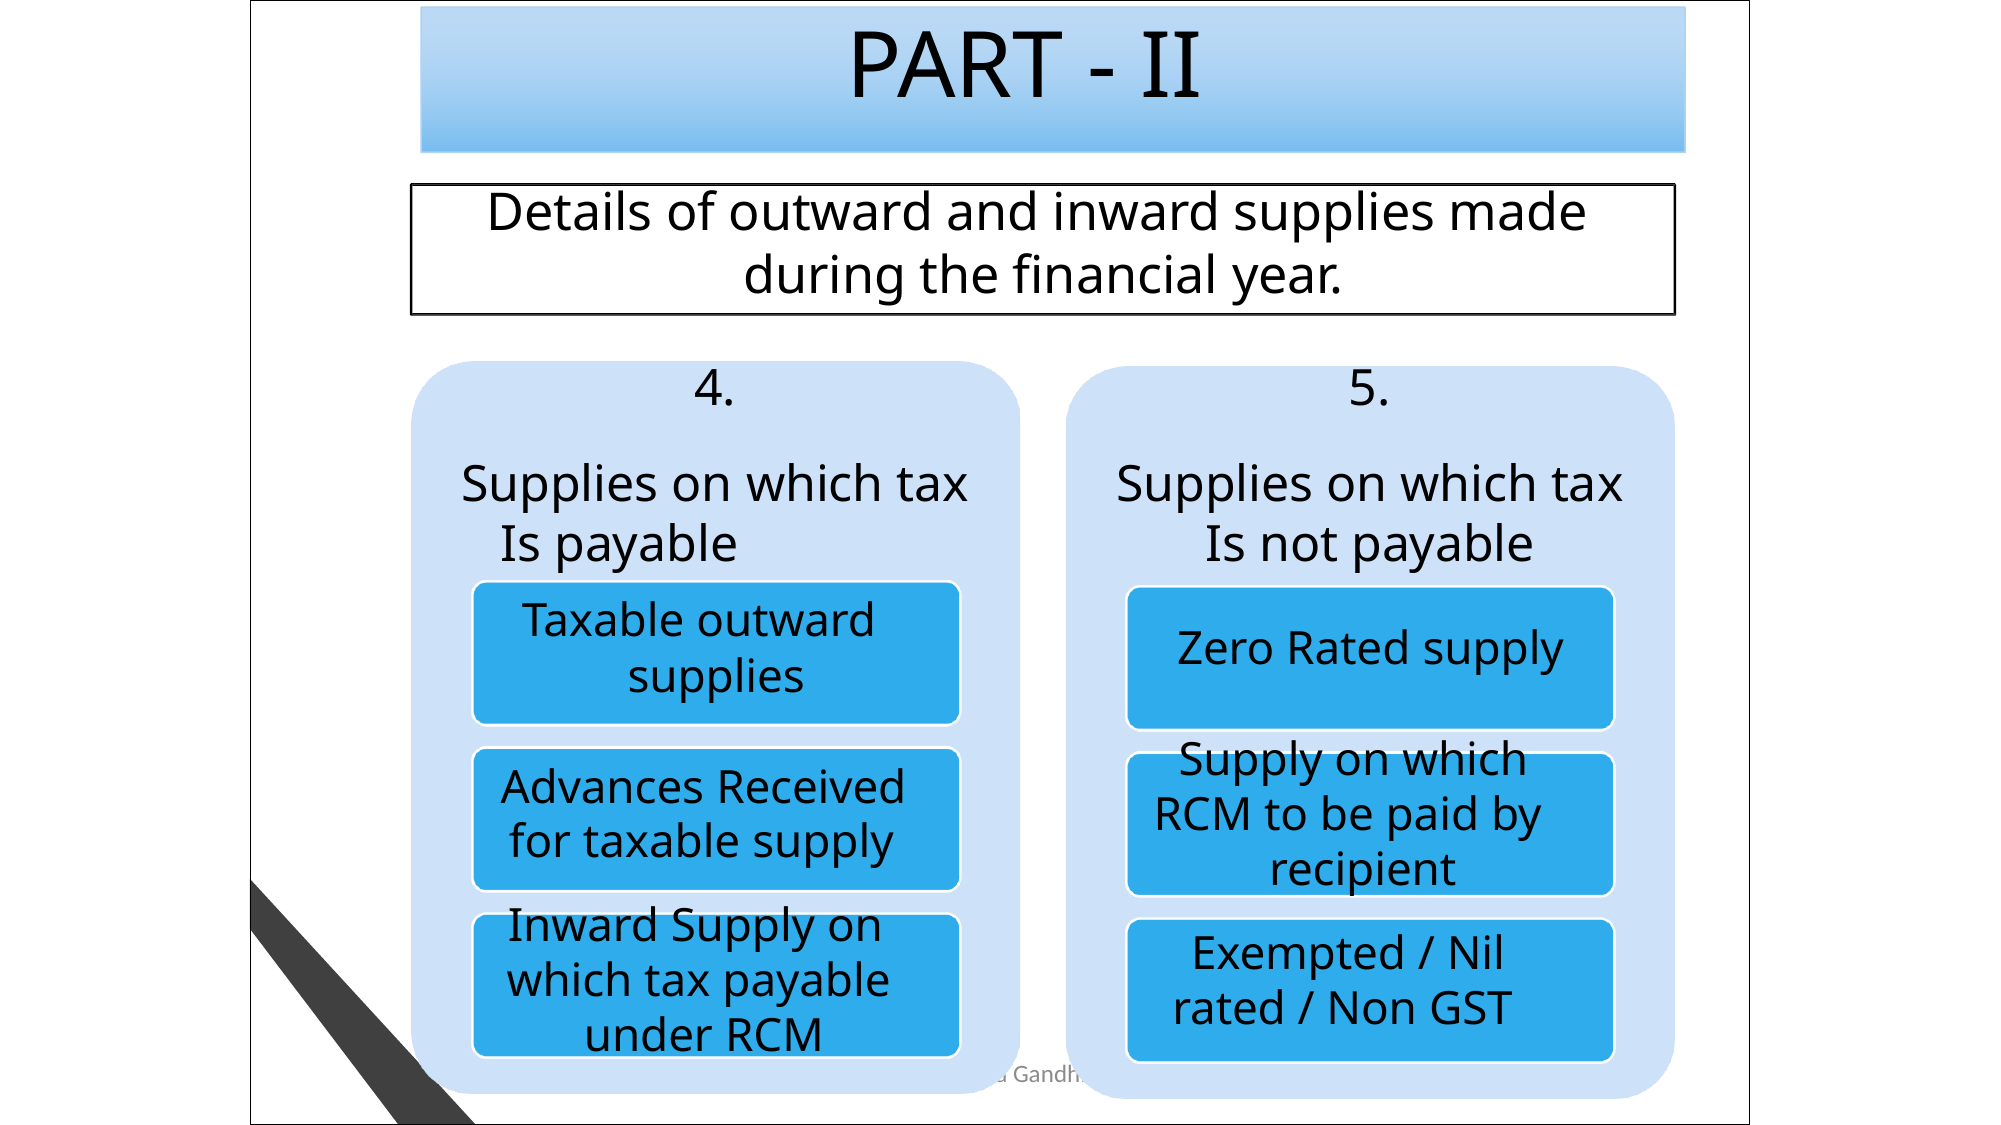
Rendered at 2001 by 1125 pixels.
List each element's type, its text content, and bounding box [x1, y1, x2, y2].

footer CA Dhara Gandhi [662, 1042, 1338, 1103]
text_box [250, 0, 1750, 1125]
